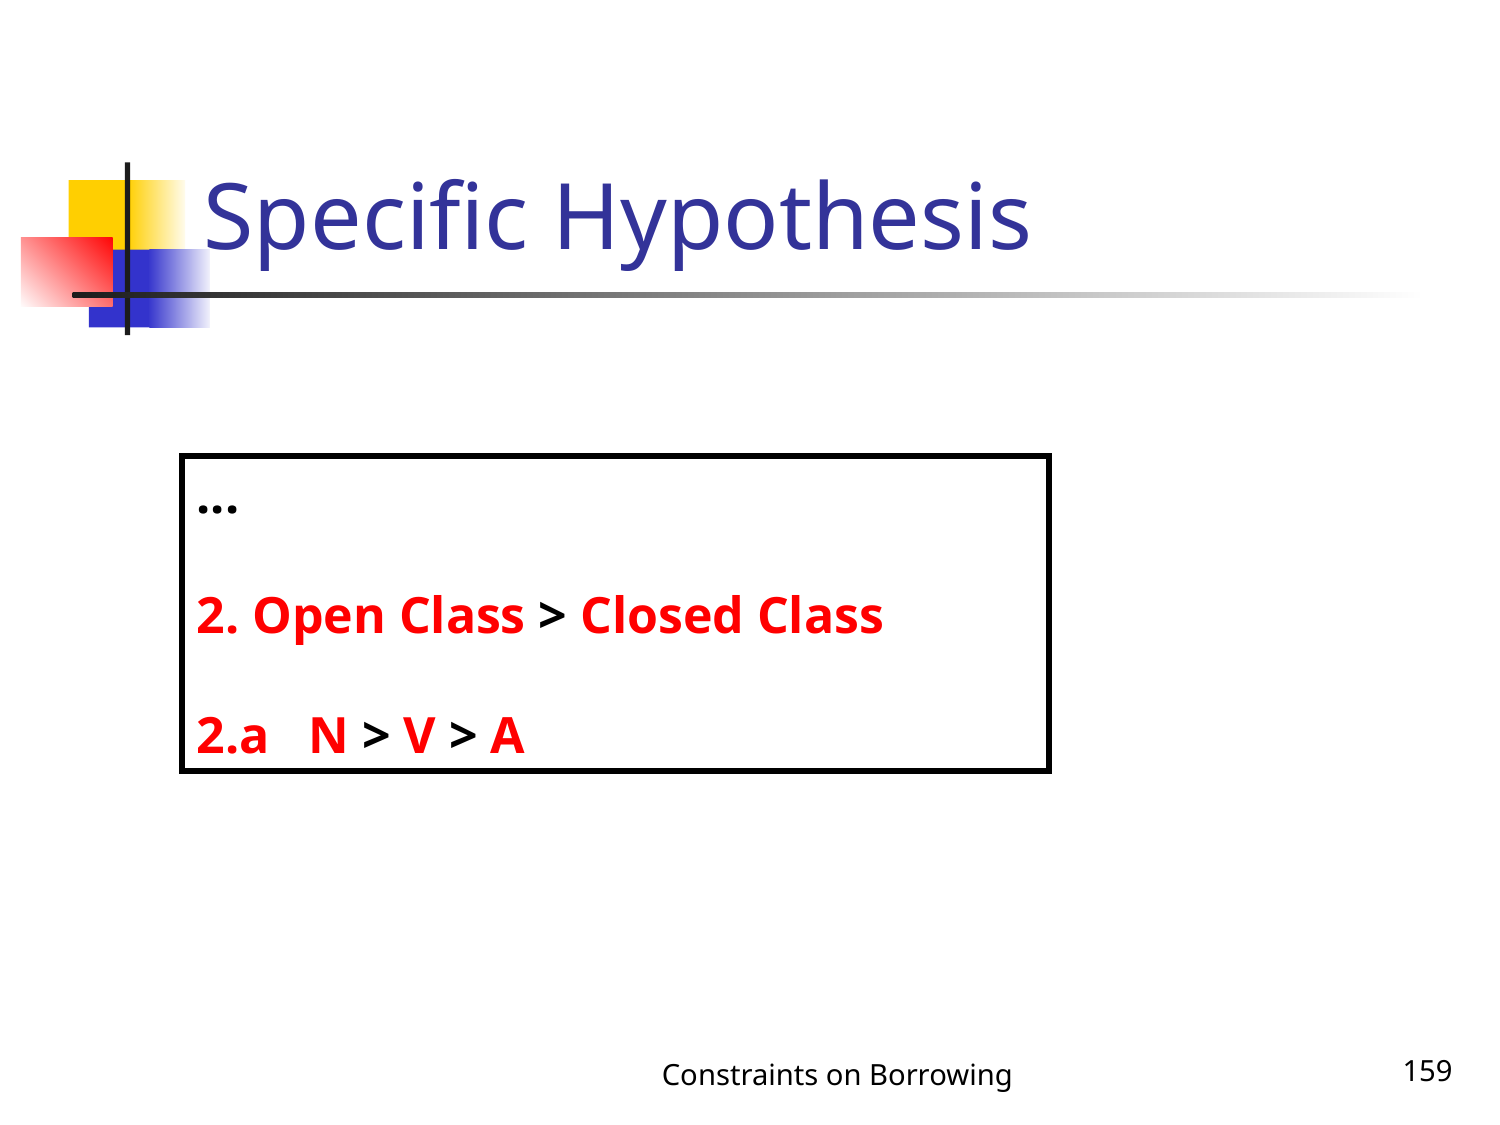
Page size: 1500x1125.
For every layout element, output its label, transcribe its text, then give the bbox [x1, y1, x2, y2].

footer Constraints on Borrowing [599, 1023, 1076, 1100]
text_box ... 2. Open Class > Closed Class 2.a N > V > A [181, 456, 1049, 771]
slide_number 159 [1154, 1023, 1468, 1100]
title Specific Hypothesis [188, 34, 1468, 276]
